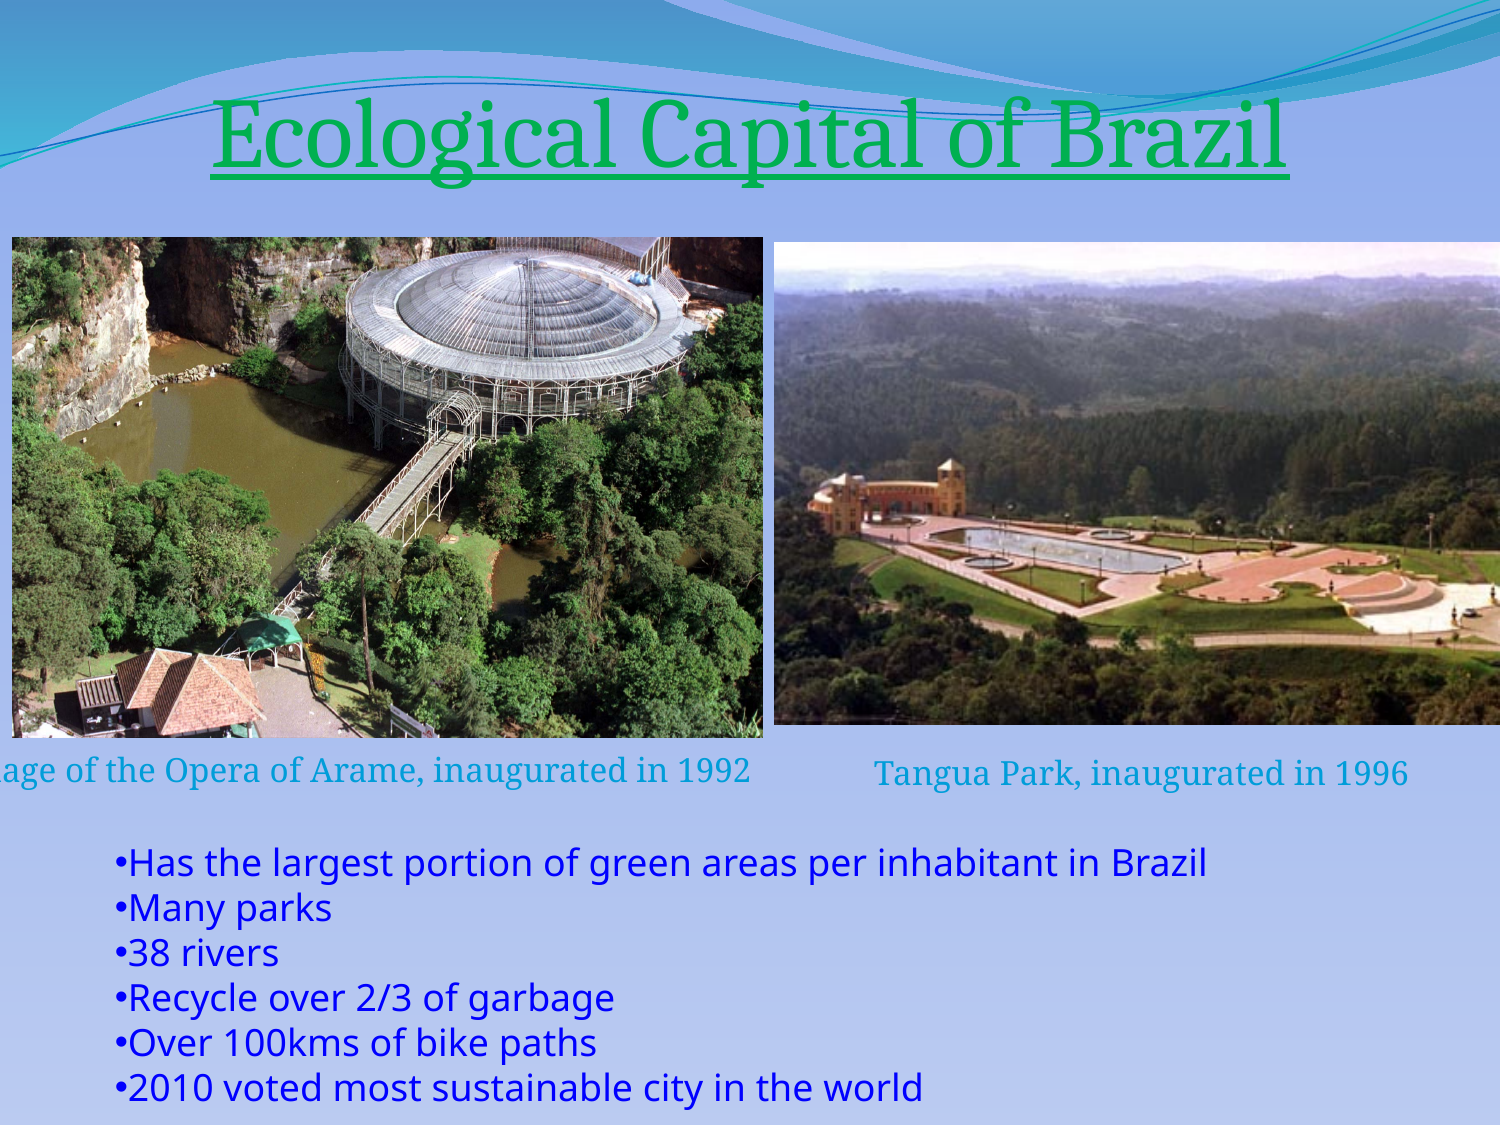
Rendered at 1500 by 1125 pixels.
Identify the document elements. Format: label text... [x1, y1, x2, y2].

text_box Has the largest portion of green areas per inhabitant in Brazil Many parks 38 rivers Recycle over 2/3 of garbage Over 100kms of bike paths 2010 voted most sustainable city in the world [99, 831, 1403, 1125]
title Ecological Capital of Brazil [112, 0, 1388, 188]
picture [12, 237, 763, 738]
text_box Image of the Opera of Arame, inaugurated in 1992 [0, 737, 778, 798]
text_box Tangua Park, inaugurated in 1996 [858, 744, 1425, 800]
picture [774, 241, 1500, 726]
